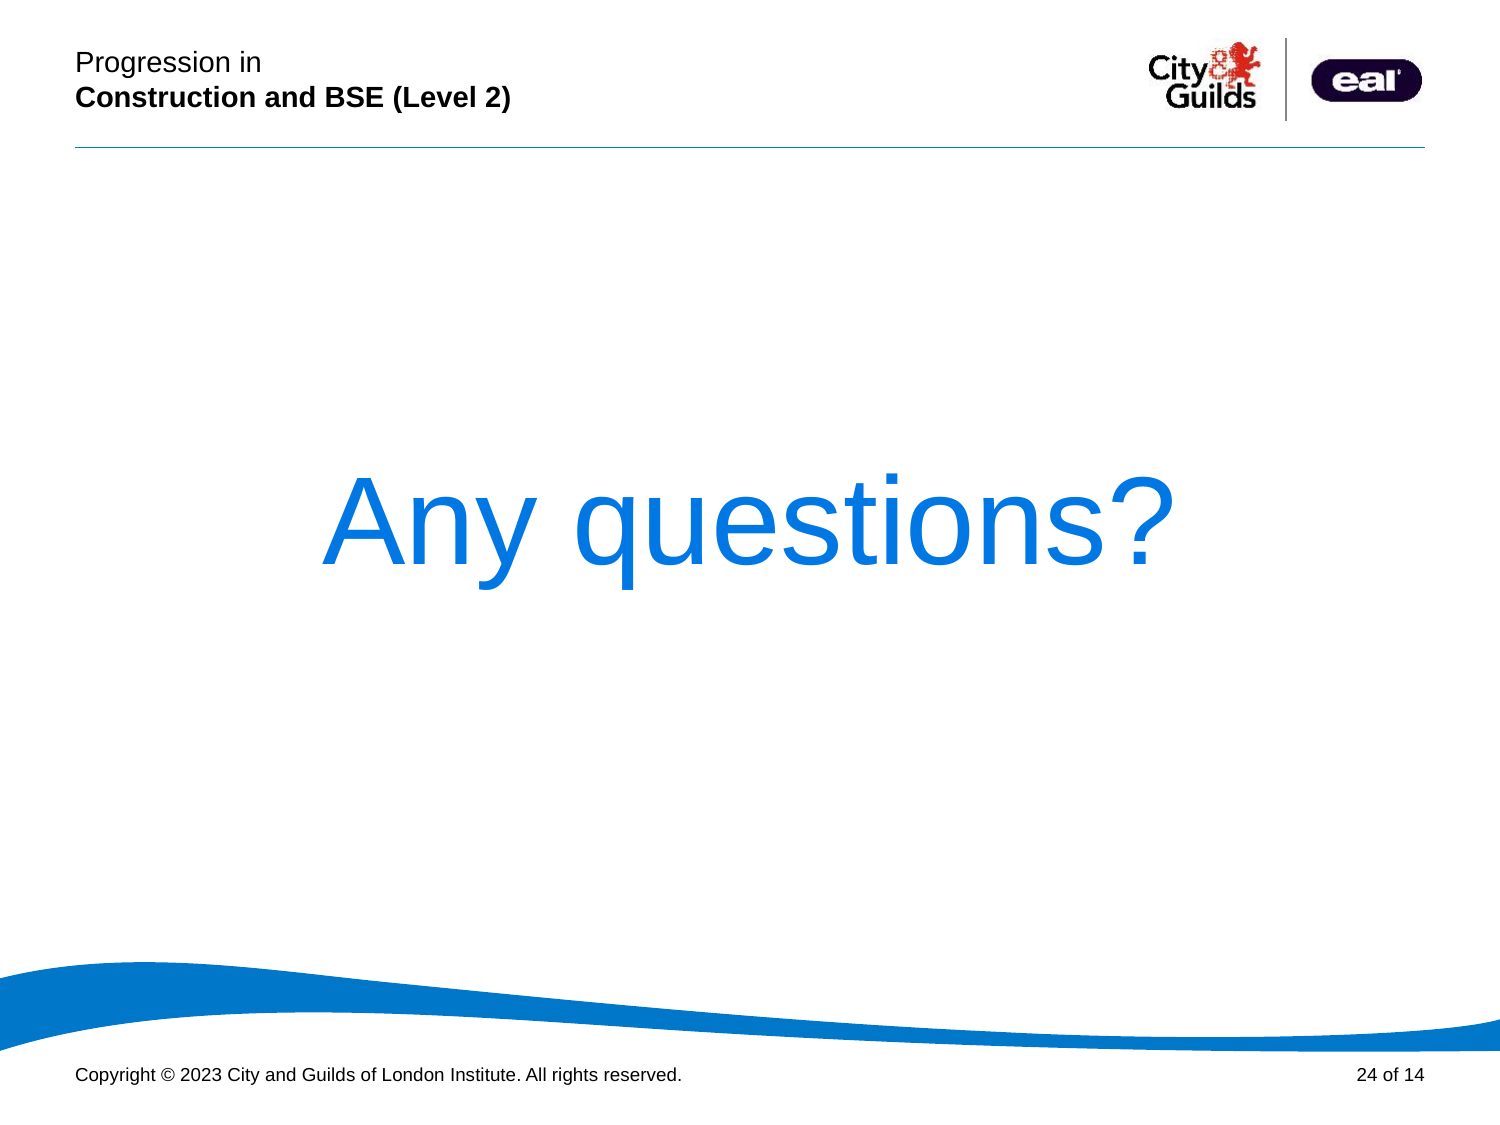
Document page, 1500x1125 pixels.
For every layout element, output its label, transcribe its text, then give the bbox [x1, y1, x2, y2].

picture [1149, 38, 1422, 121]
list Any questions? [74, 247, 1426, 946]
